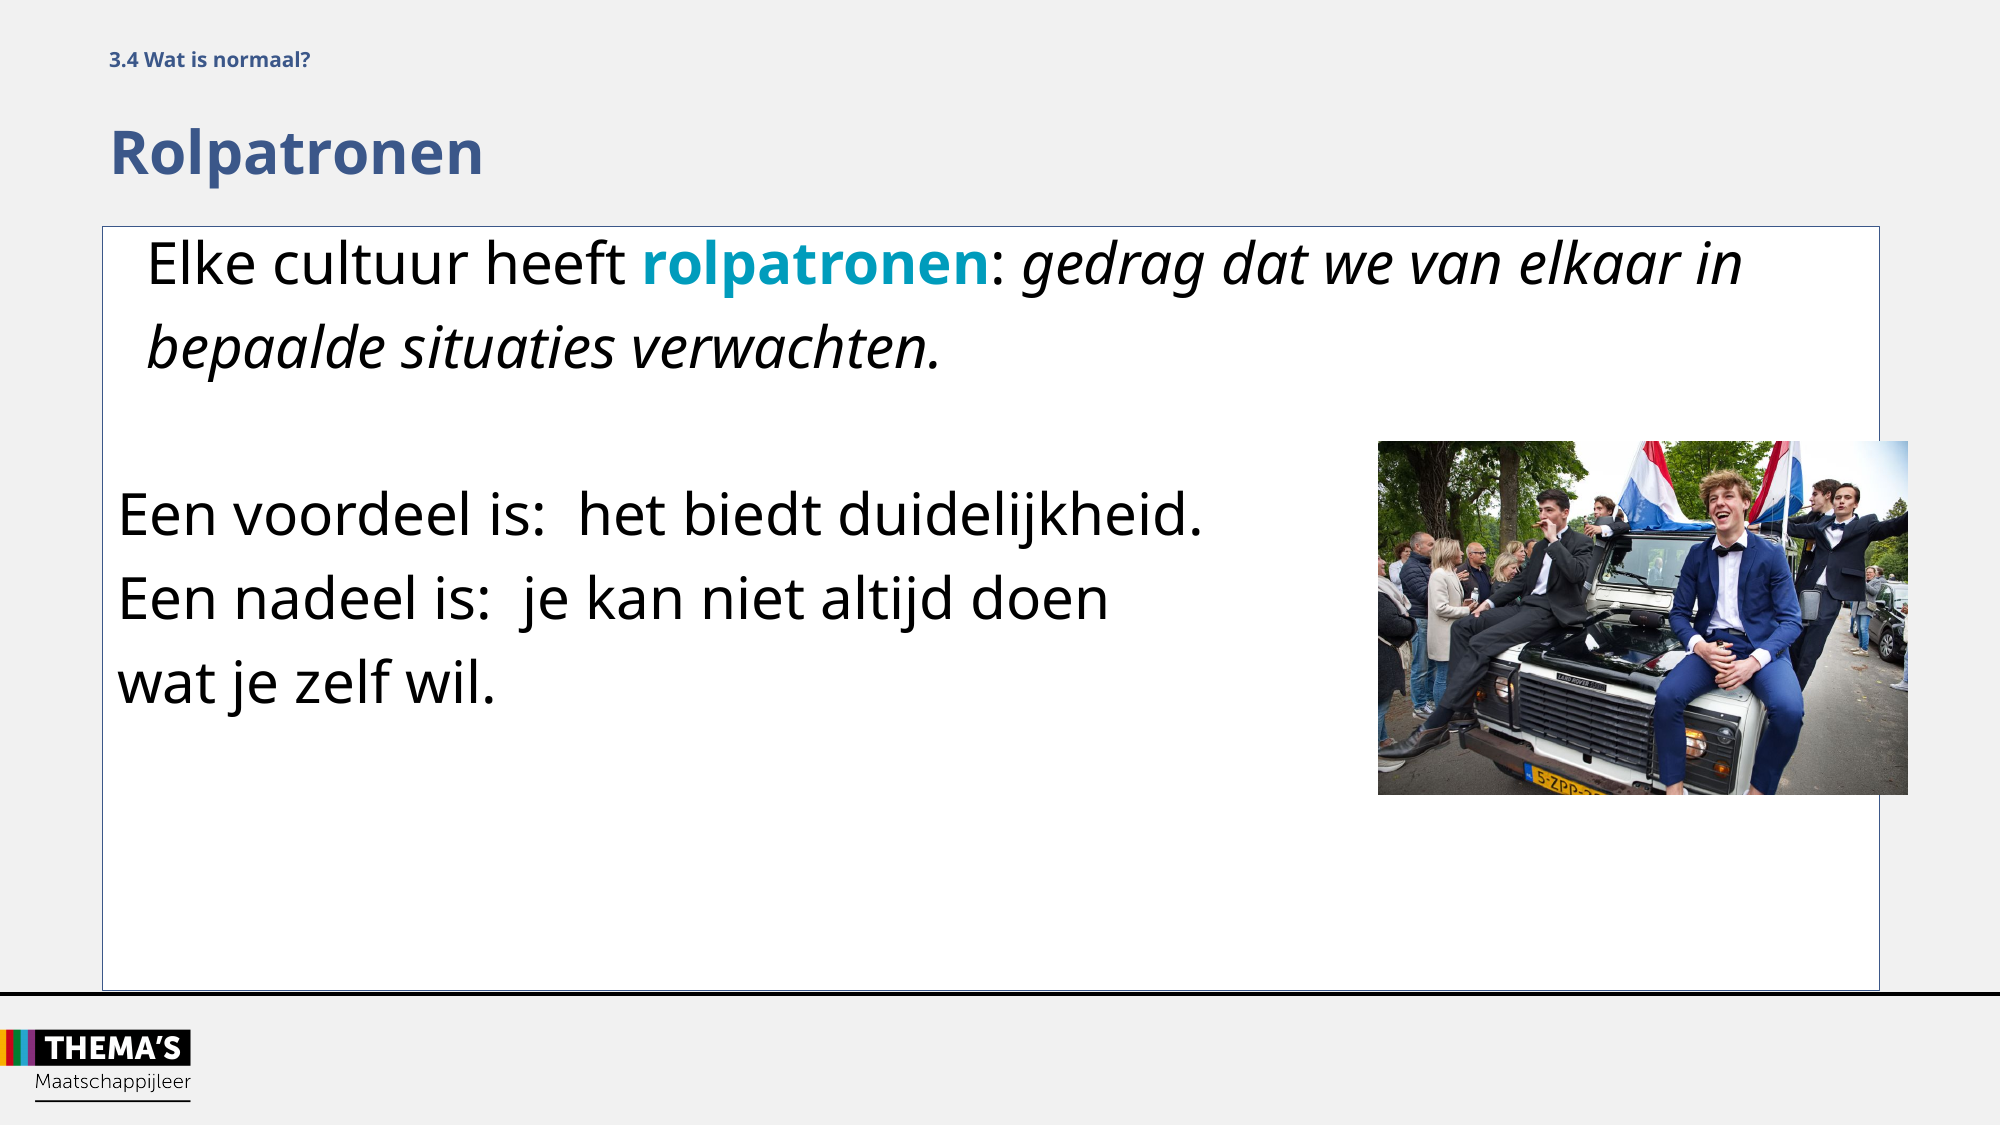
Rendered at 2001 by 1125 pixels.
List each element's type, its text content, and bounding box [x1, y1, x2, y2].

list Elke cultuur heeft rolpatronen: gedrag dat we van elkaar in bepaalde situaties verwachten. Een voordeel is: het biedt duidelijkheid. Een nadeel is: je kan niet altijd doen wat je zelf wil. [102, 226, 1880, 991]
list 3.4 Wat is normaal? [94, 33, 941, 88]
picture [0, 993, 203, 1125]
picture [1378, 441, 1908, 795]
list Rolpatronen [94, 114, 1879, 205]
